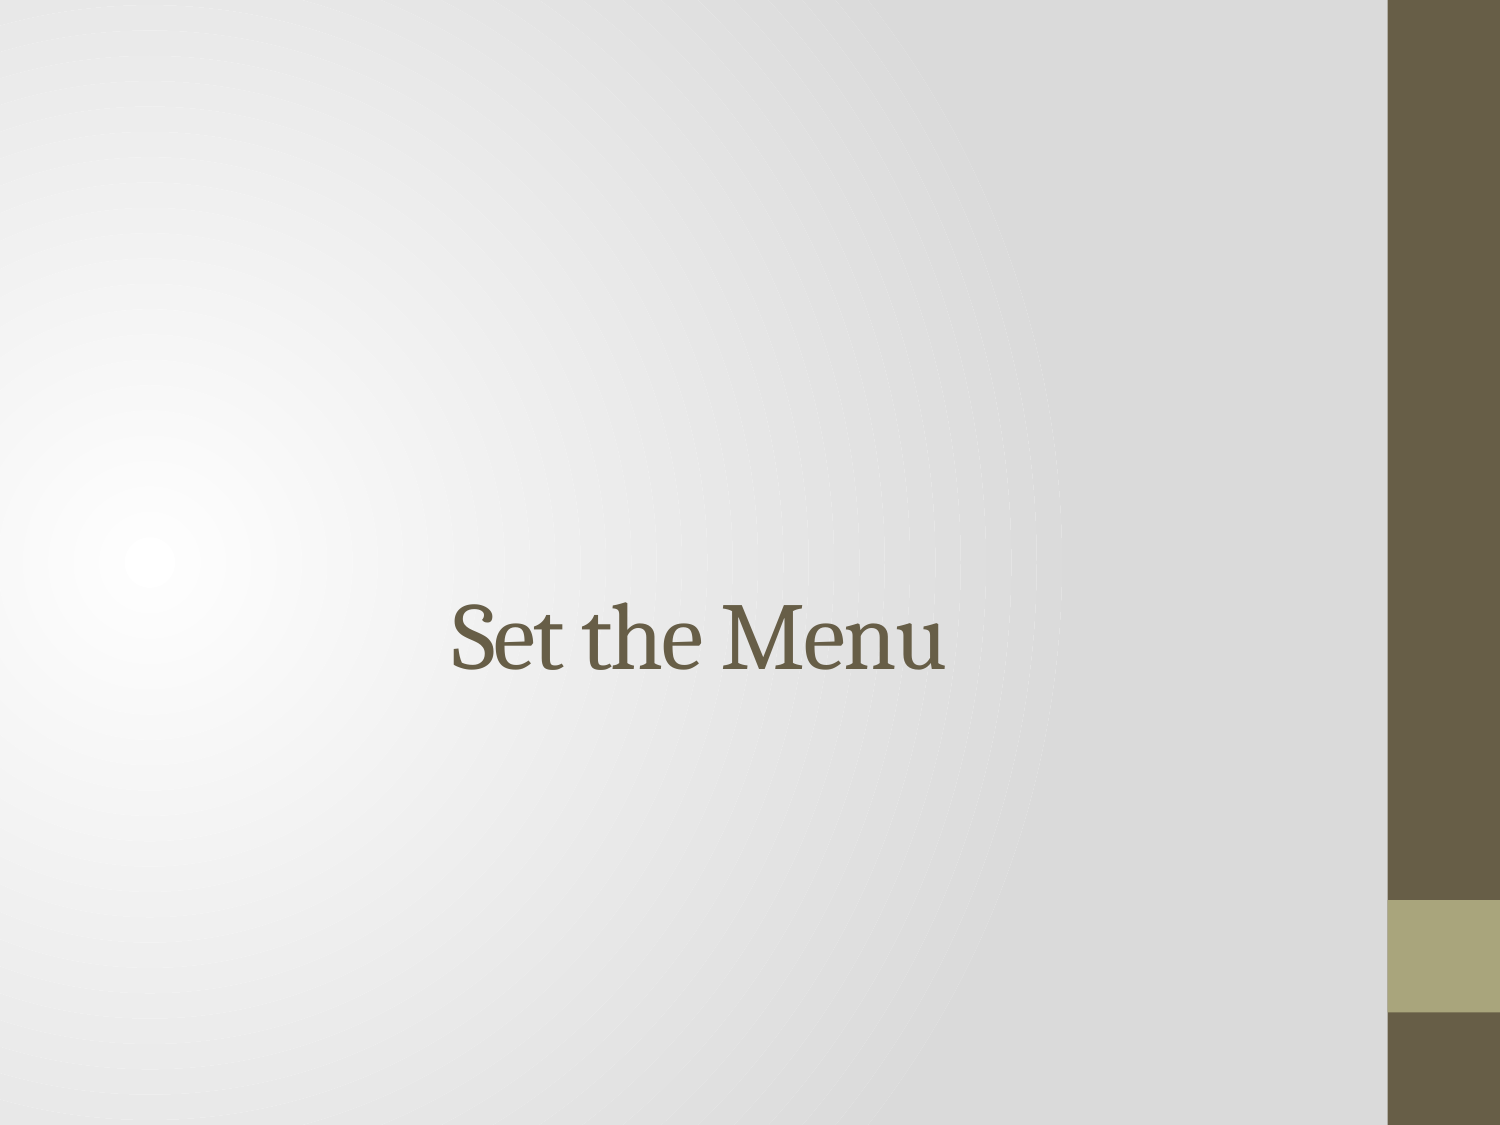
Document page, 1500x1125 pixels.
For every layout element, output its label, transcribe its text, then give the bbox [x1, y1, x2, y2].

title Set the Menu [75, 537, 1325, 725]
